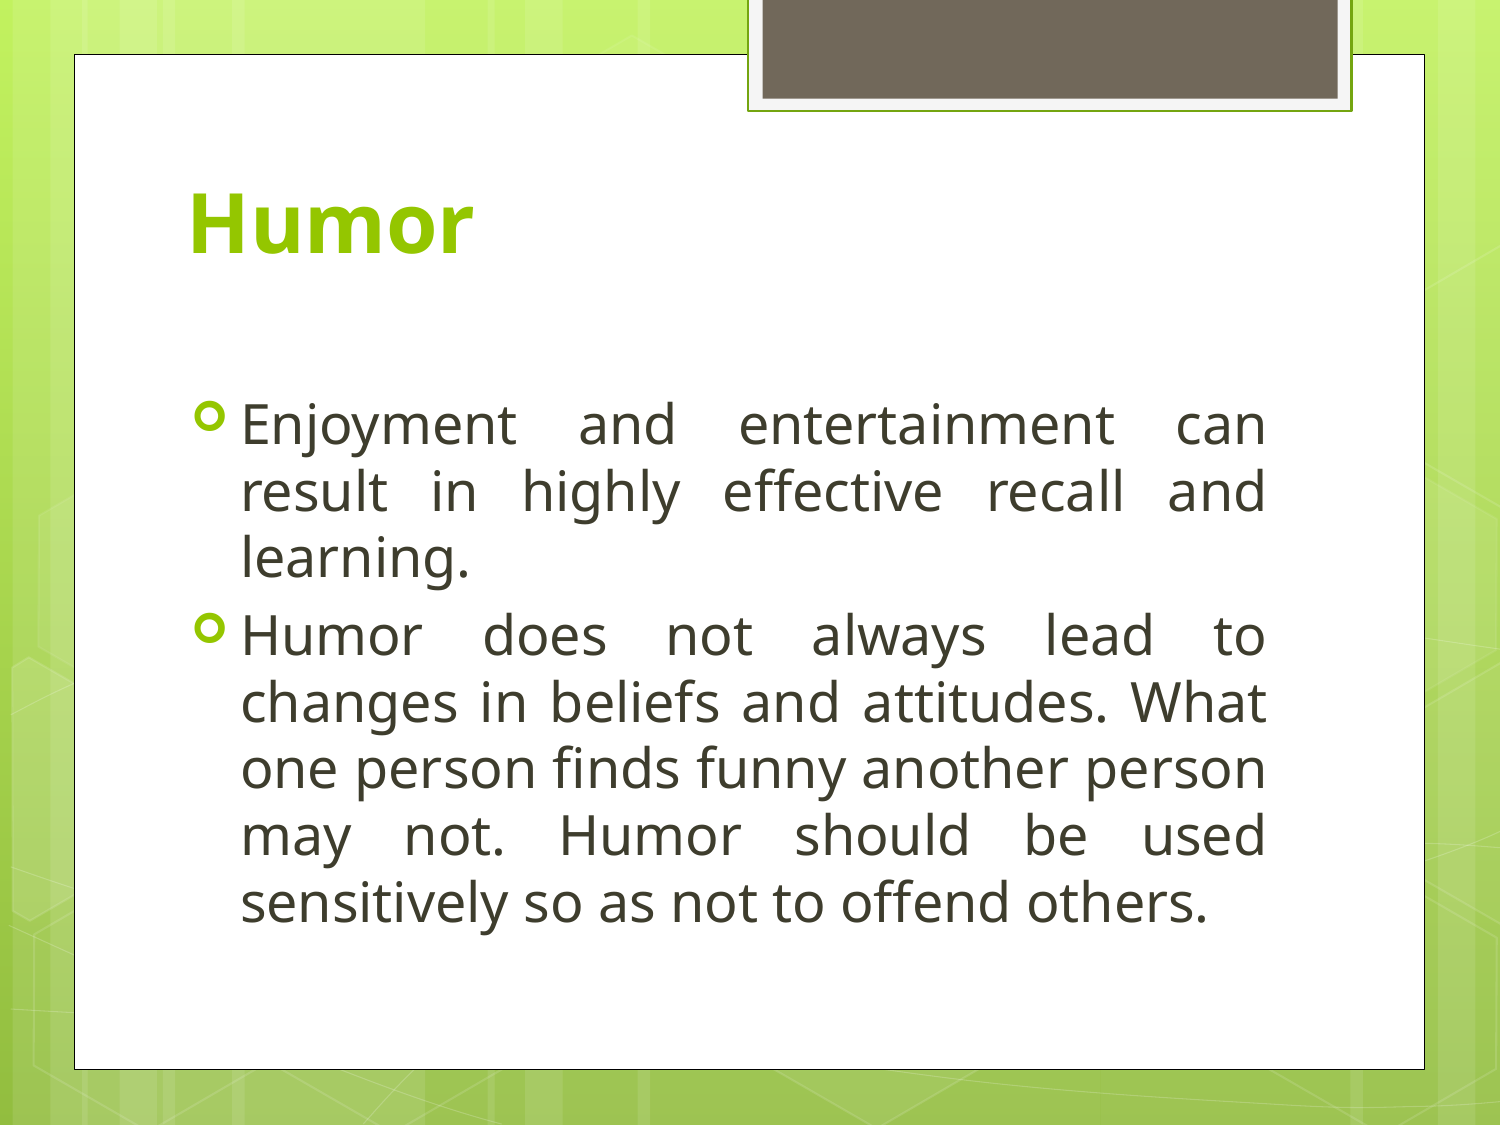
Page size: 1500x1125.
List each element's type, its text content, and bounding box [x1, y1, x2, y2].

list Enjoyment and entertainment can result in highly effective recall and learning. Humor does not always lead to changes in beliefs and attitudes. What one person finds funny another person may not. Humor should be used sensitively so as not to offend others. [171, 381, 1283, 957]
title Humor [171, 90, 1324, 278]
